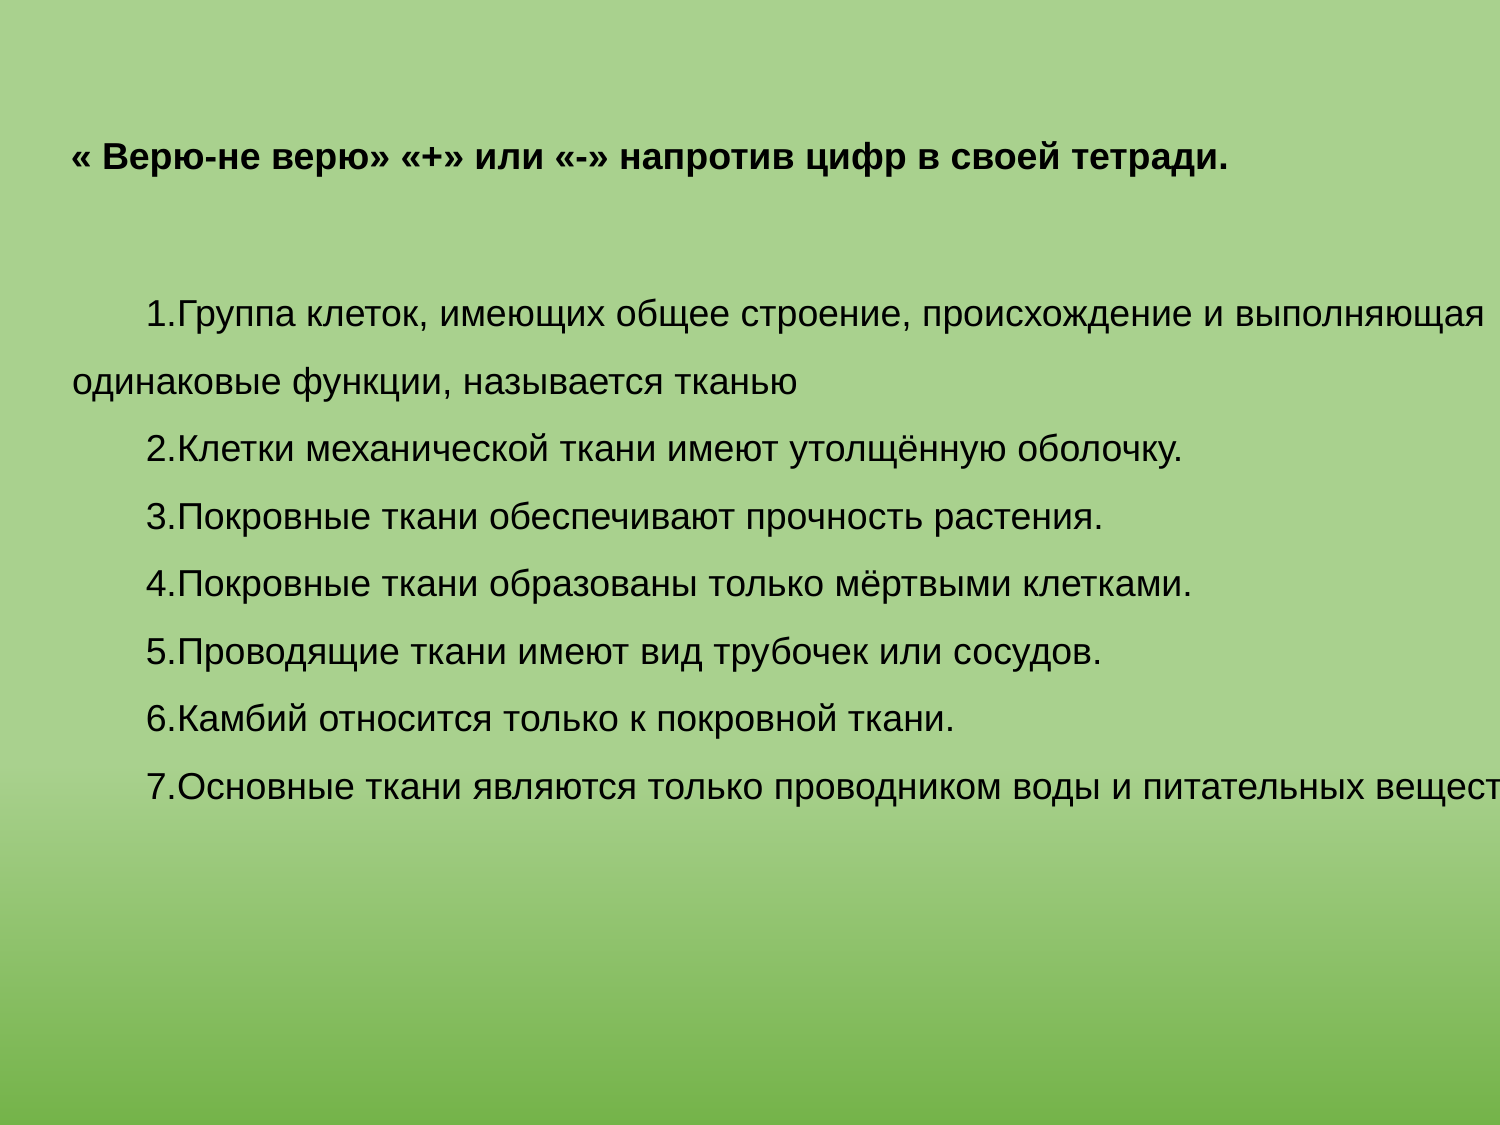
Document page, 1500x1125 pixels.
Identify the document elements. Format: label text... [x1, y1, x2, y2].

text_box « Верю-не верю» «+» или «-» напротив цифр в своей тетради. 1.Группа клеток, имеющих общее строение, происхождение и выполняющая одинаковые функции, называется тканью 2.Клетки механической ткани имеют утолщённую оболочку. 3.Покровные ткани обеспечивают прочность растения. 4.Покровные ткани образованы только мёртвыми клетками. 5.Проводящие ткани имеют вид трубочек или сосудов. 6.Камбий относится только к покровной ткани. 7.Основные ткани являются только проводником воды и питательных веществ. [0, 101, 1500, 882]
